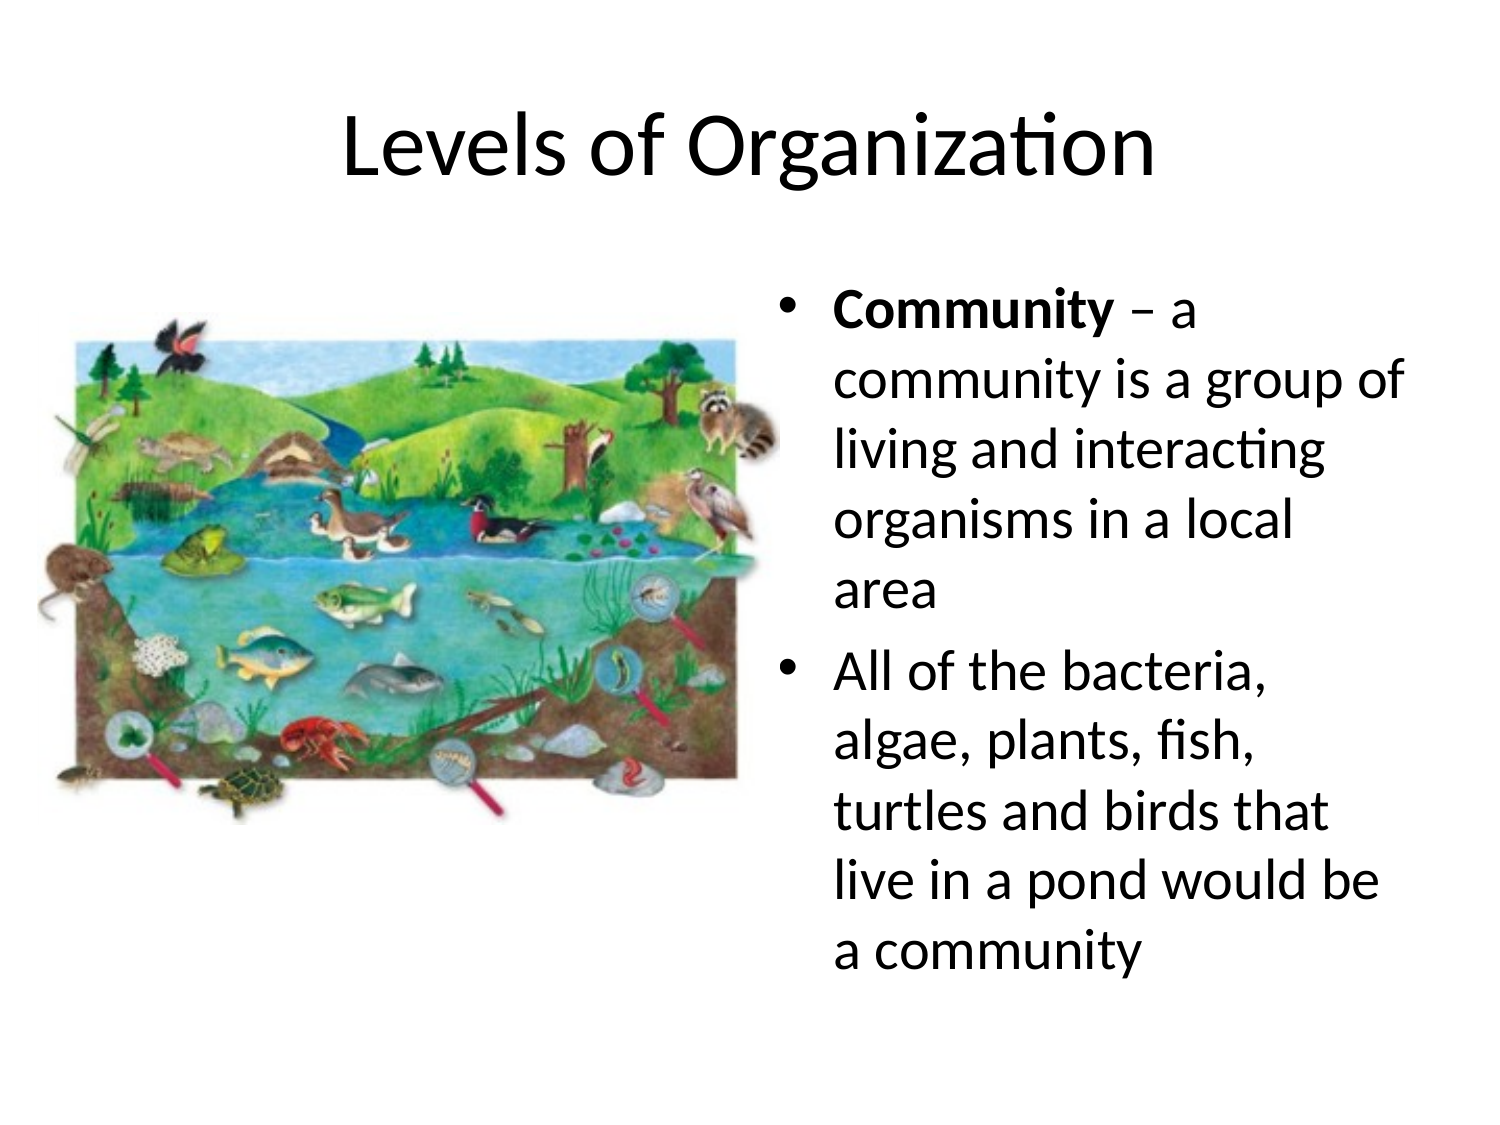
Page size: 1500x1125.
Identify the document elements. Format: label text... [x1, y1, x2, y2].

picture [37, 312, 780, 826]
list Community – a community is a group of living and interacting organisms in a local area All of the bacteria, algae, plants, fish, turtles and birds that live in a pond would be a community [762, 262, 1425, 1005]
title Levels of Organization [75, 45, 1425, 233]
